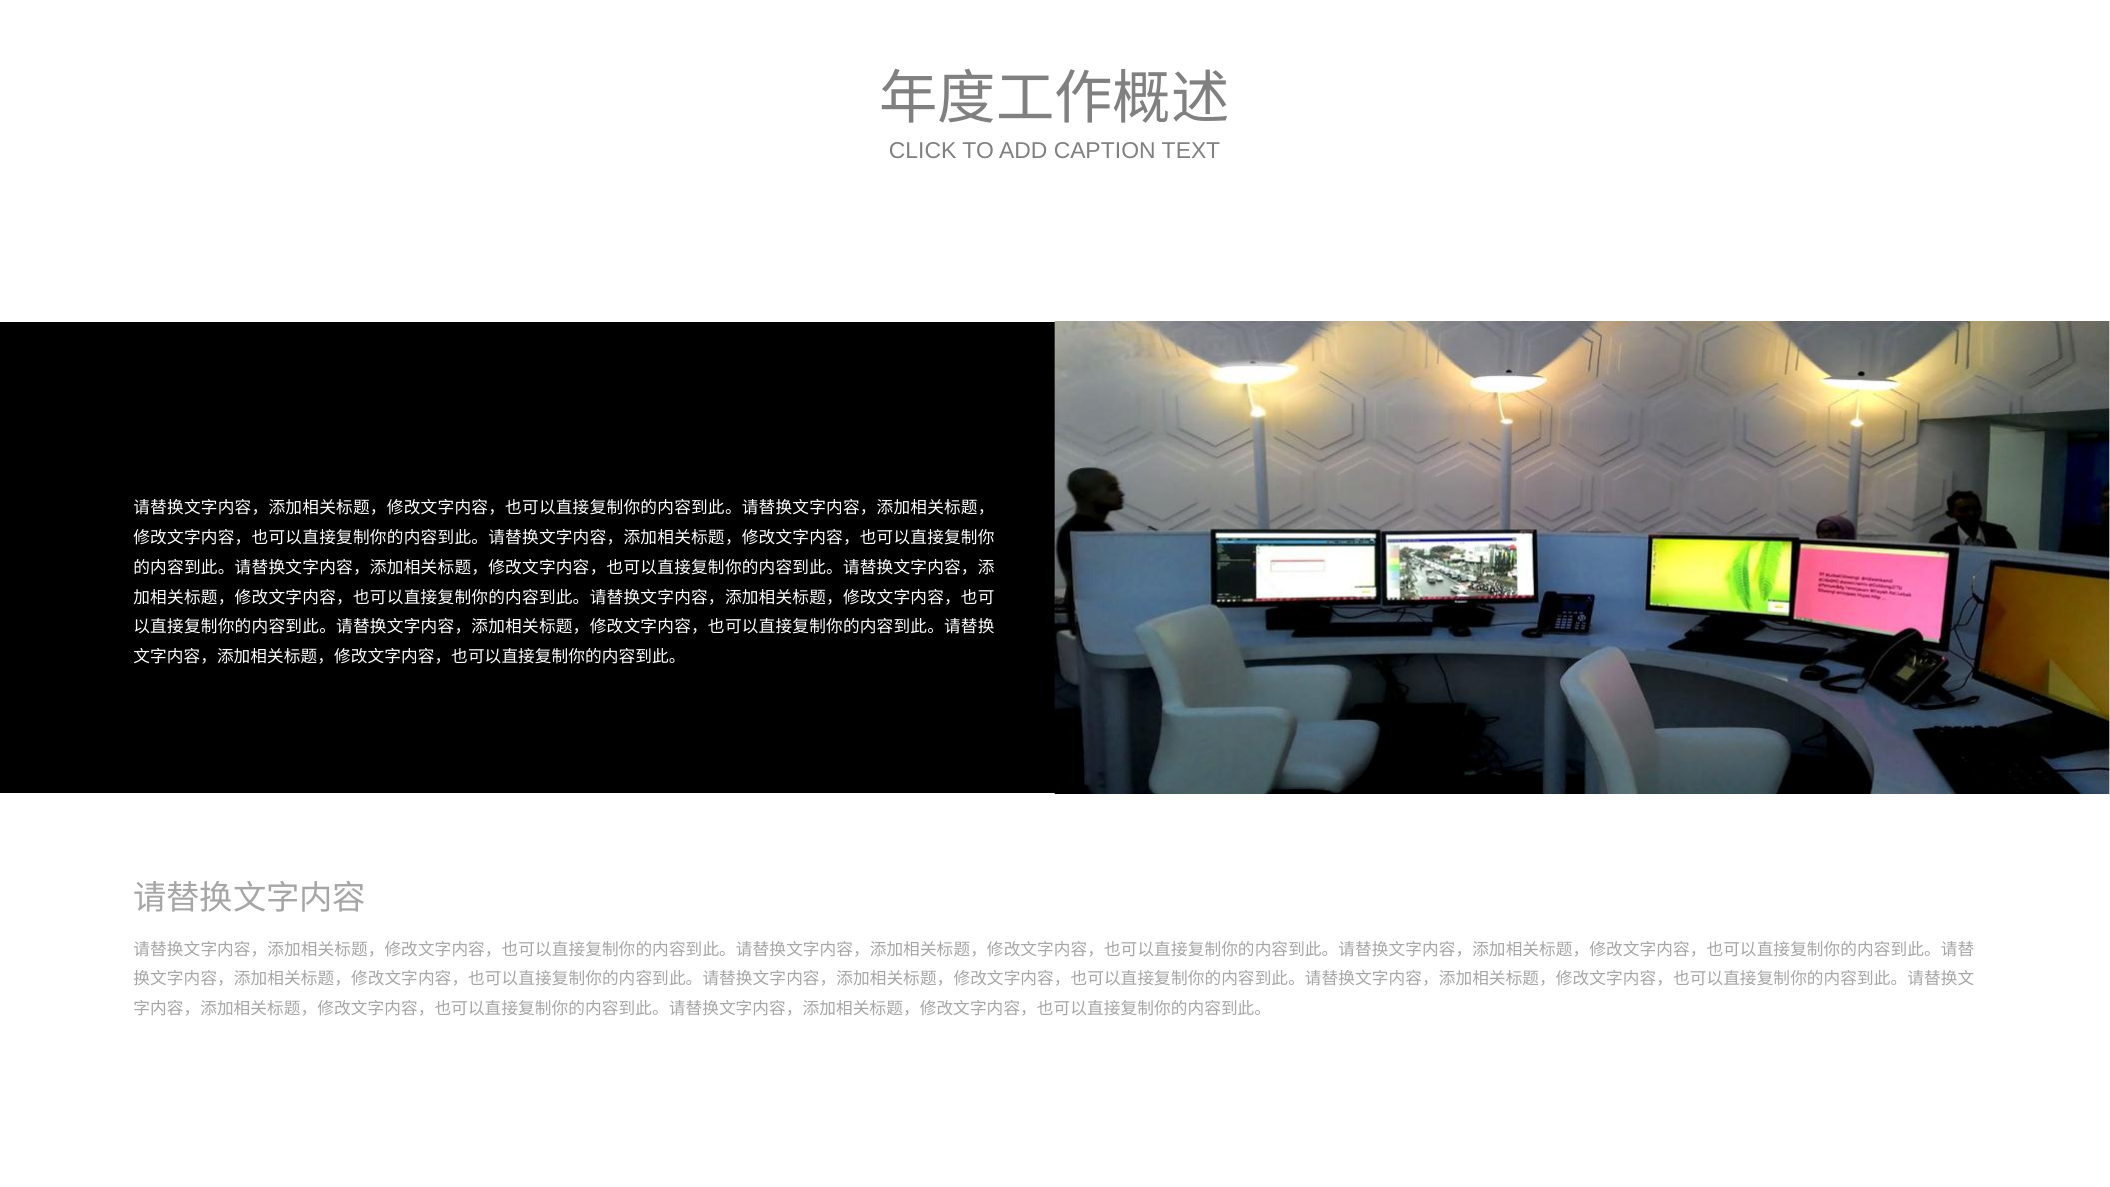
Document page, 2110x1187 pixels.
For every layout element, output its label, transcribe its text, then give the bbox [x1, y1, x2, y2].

text_box 年度工作概述 [865, 60, 1245, 131]
text_box [1054, 321, 2110, 794]
text_box [0, 321, 1054, 794]
text_box 请替换文字内容，添加相关标题，修改文字内容，也可以直接复制你的内容到此。请替换文字内容，添加相关标题，修改文字内容，也可以直接复制你的内容到此。请替换文字内容，添加相关标题，修改文字内容，也可以直接复制你的内容到此。请替换文字内容，添加相关标题，修改文字内容，也可以直接复制你的内容到此。请替换文字内容，添加相关标题，修改文字内容，也可以直接复制你的内容到此。请替换文字内容，添加相关标题，修改文字内容，也可以直接复制你的内容到此。请替换文字内容，添加相关标题，修改文字内容，也可以直接复制你的内容到此。请替换文字内容，添加相关标题，修改文字内容，也可以直接复制你的内容到此。 [133, 486, 996, 667]
text_box CLICK TO ADD CAPTION TEXT [865, 135, 1245, 163]
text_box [133, 876, 1977, 1020]
